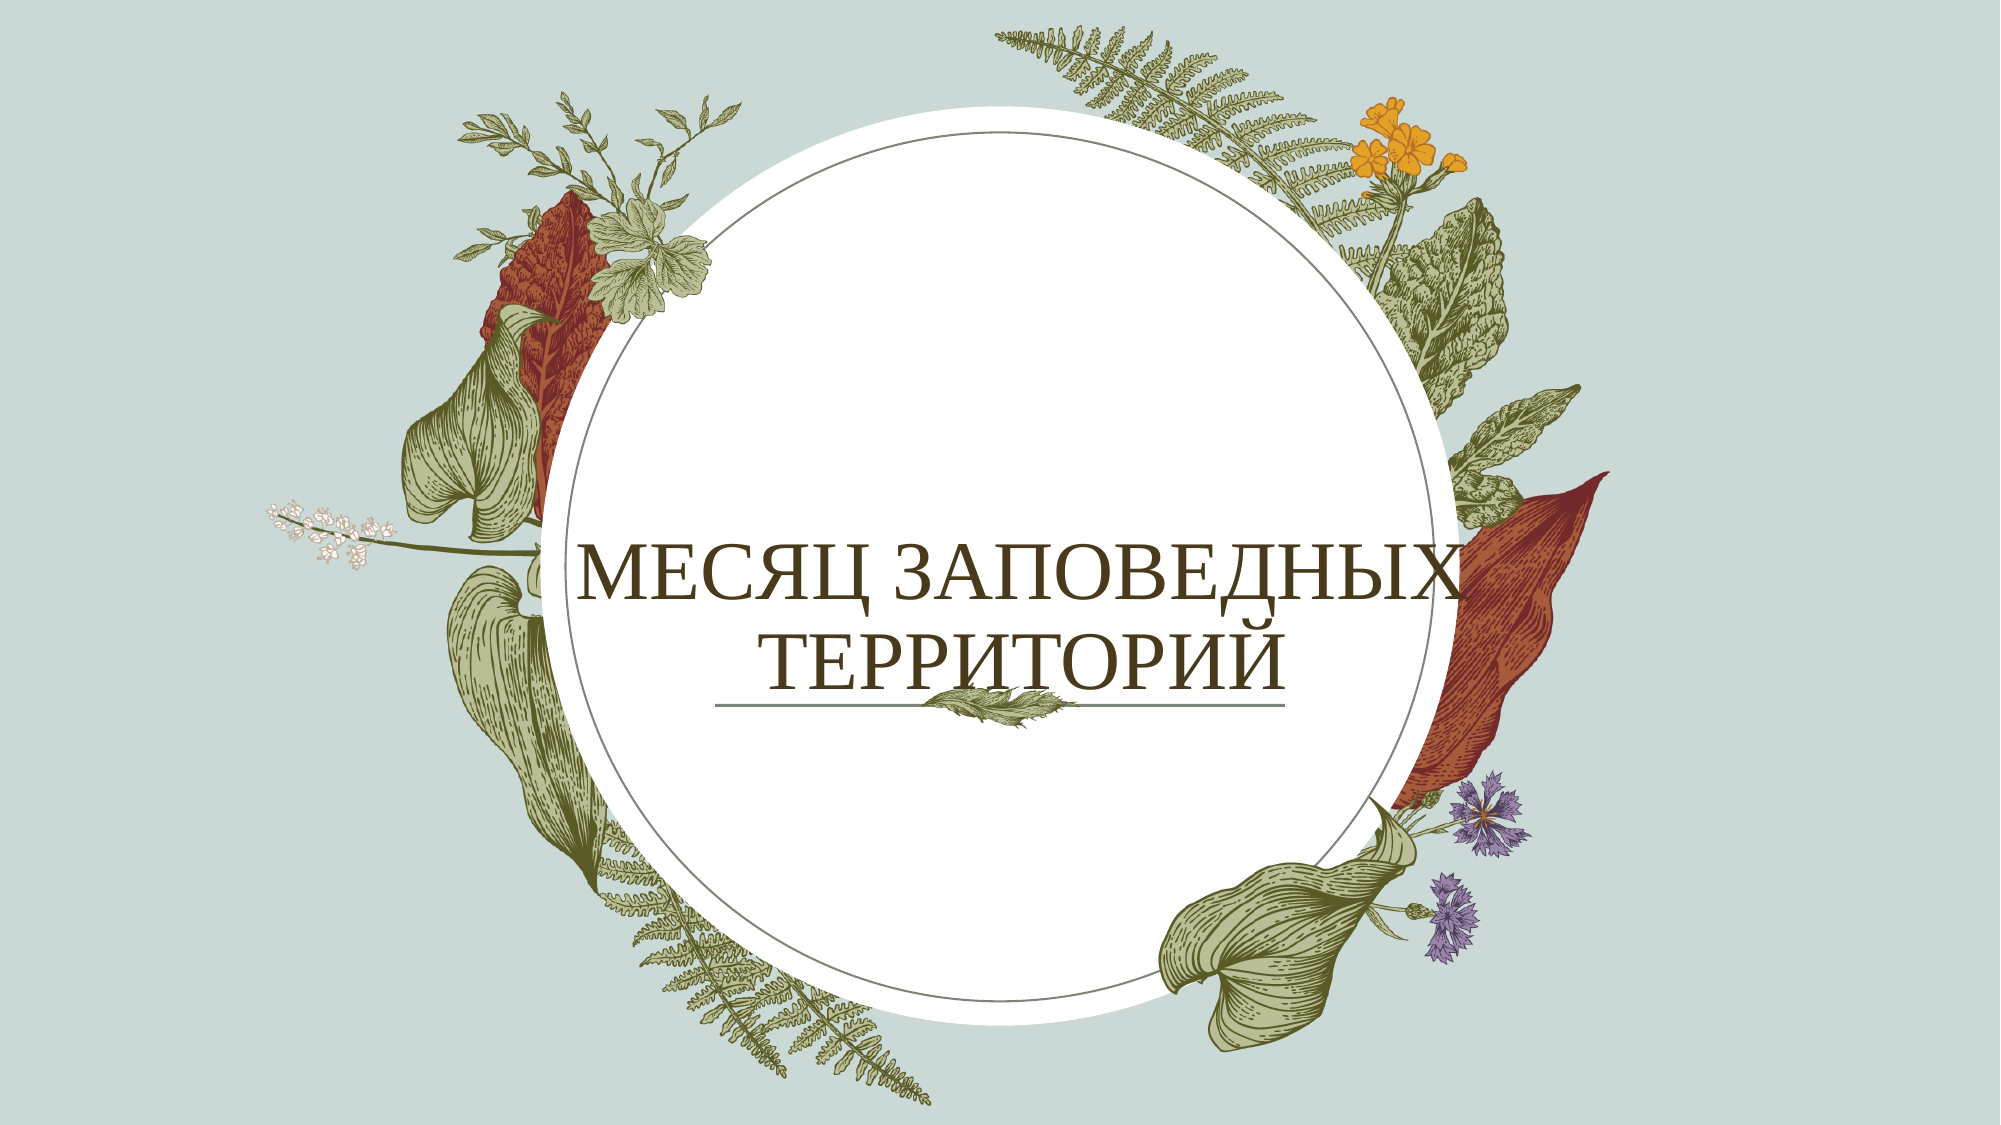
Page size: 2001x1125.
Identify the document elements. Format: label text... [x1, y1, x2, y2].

picture [248, 0, 1626, 1125]
title МЕСЯЦ ЗАПОВЕДНЫХ ТЕРРИТОРИЙ [451, 618, 1594, 715]
